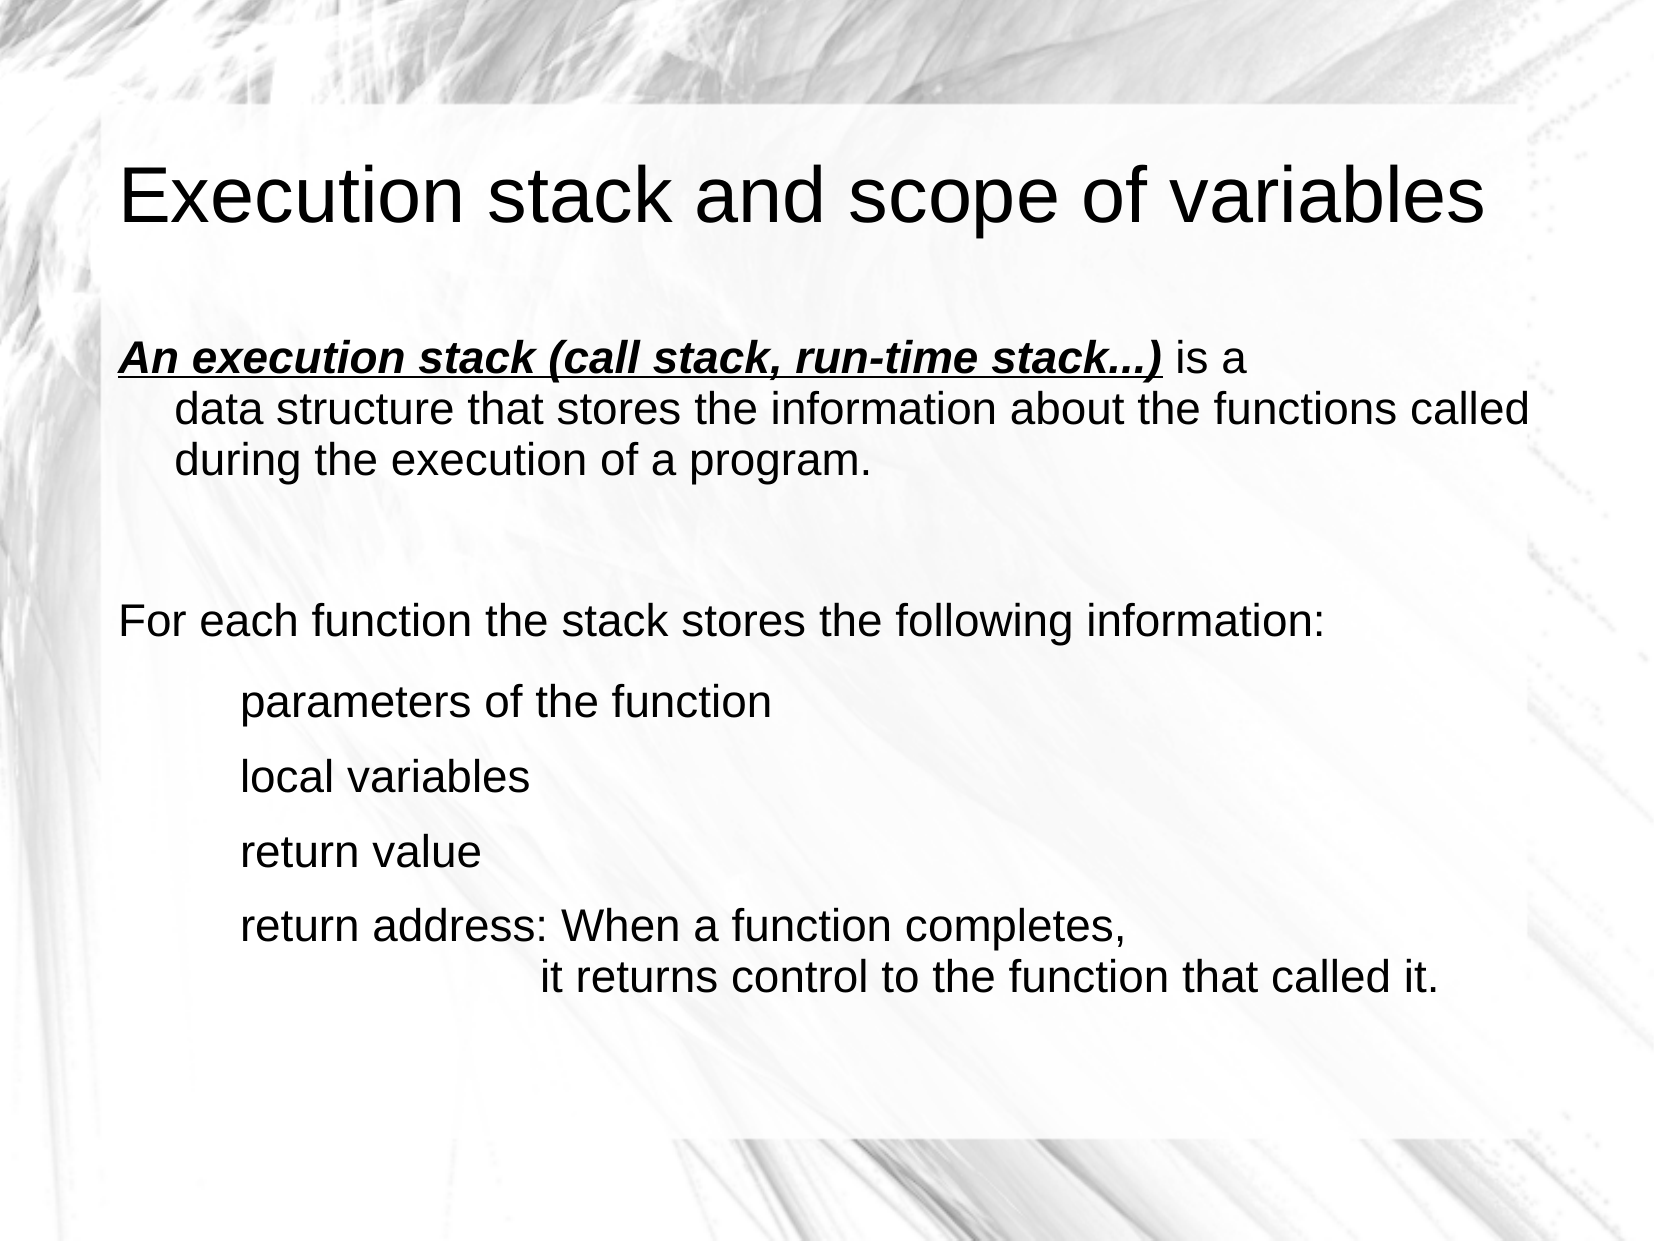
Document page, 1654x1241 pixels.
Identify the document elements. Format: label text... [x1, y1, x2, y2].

list An execution stack (call stack, run-time stack...) is a data structure that stores the information about the functions called during the execution of a program. For each function the stack stores the following information: parameters of the function local variables return value return address: When a function completes, it returns control to the function that called it. [118, 332, 1571, 1121]
picture [0, 0, 1654, 1241]
title Execution stack and scope of variables [118, 93, 1506, 299]
